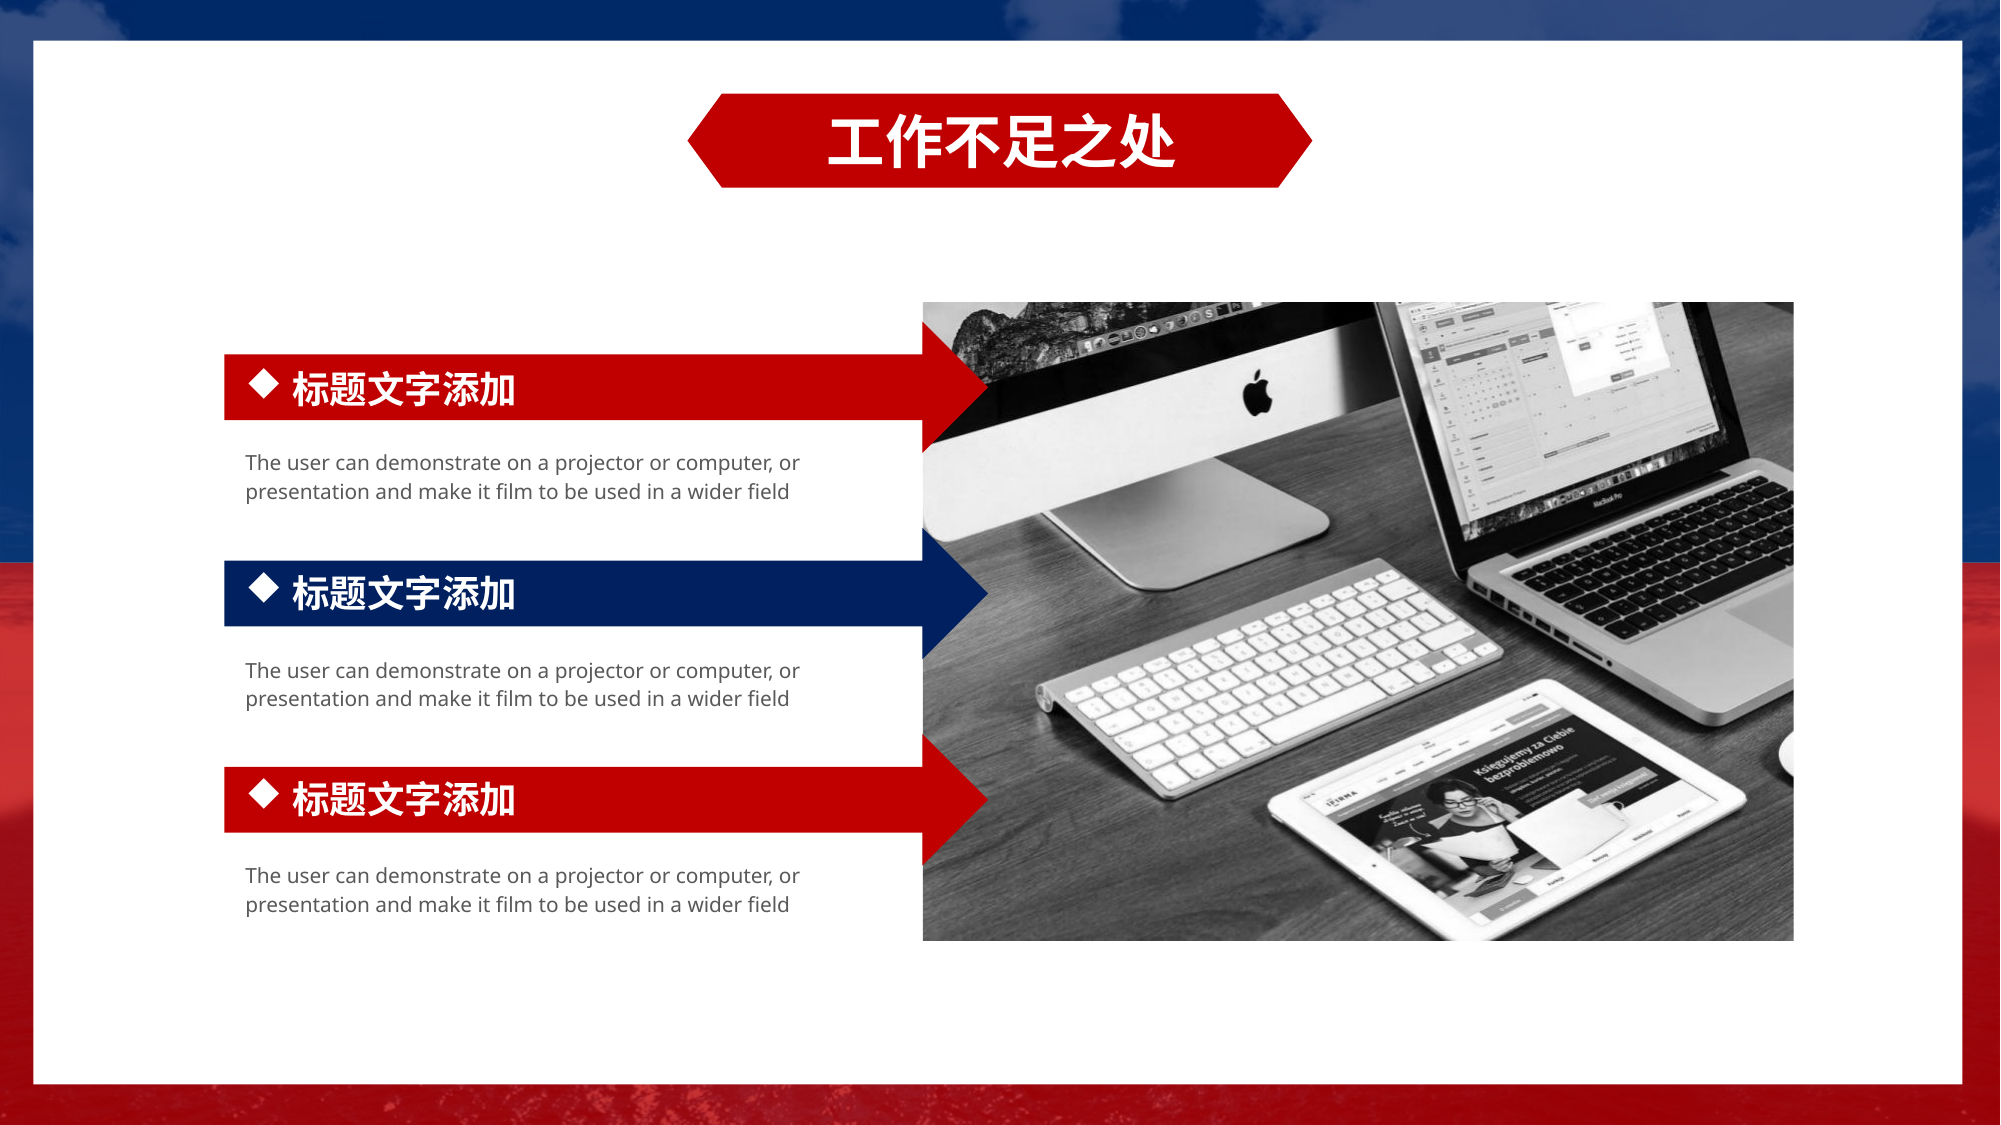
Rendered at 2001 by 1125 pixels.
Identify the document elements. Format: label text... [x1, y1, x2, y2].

text_box [922, 302, 1795, 941]
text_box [224, 527, 989, 660]
text_box The user can demonstrate on a projector or computer, or presentation and make it film to be used in a wider field [230, 453, 923, 511]
text_box The user can demonstrate on a projector or computer, or presentation and make it film to be used in a wider field [230, 866, 923, 924]
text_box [224, 321, 989, 453]
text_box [687, 93, 1313, 188]
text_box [224, 734, 989, 866]
text_box The user can demonstrate on a projector or computer, or presentation and make it film to be used in a wider field [230, 660, 923, 719]
